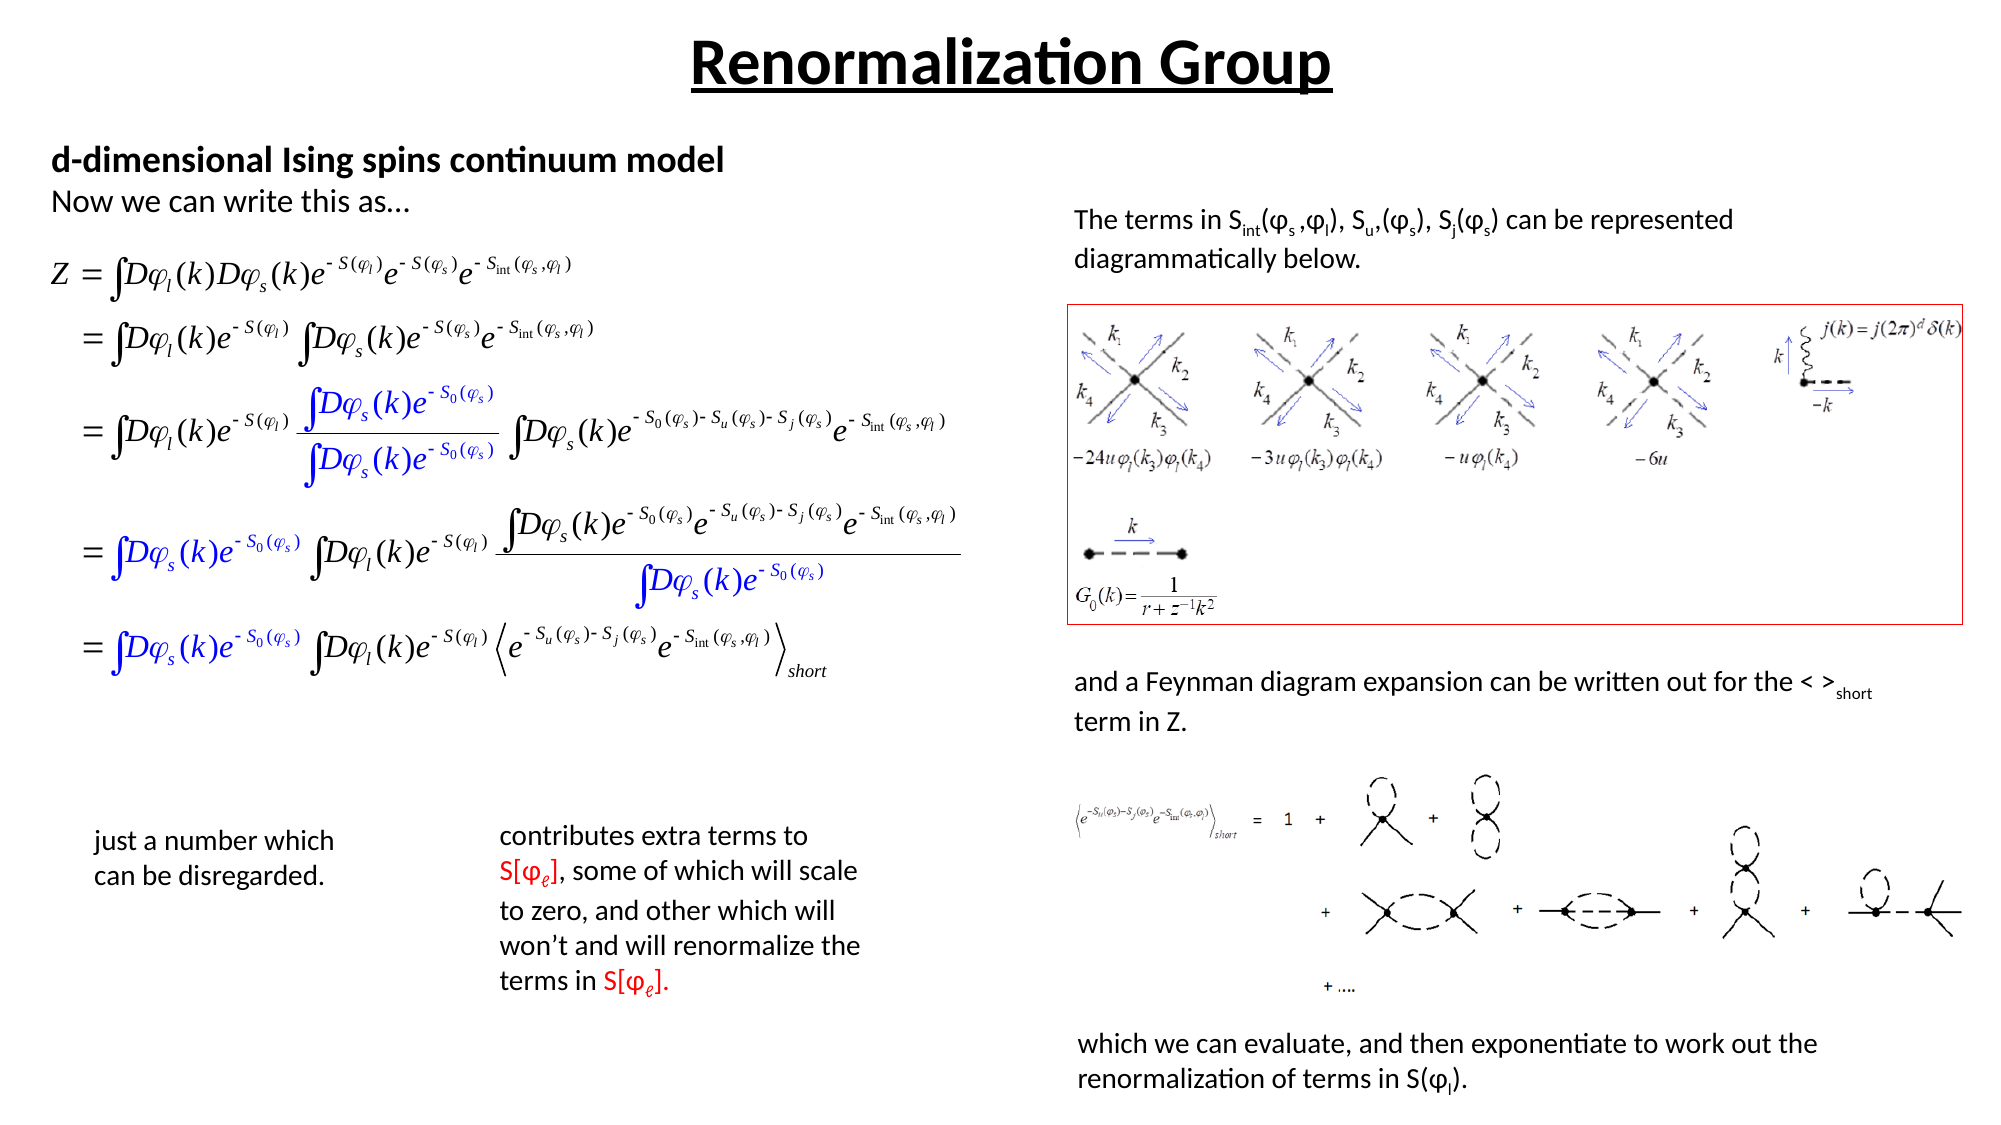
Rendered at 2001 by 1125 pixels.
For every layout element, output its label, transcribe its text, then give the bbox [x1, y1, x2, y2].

picture [1067, 304, 1963, 625]
text_box d-dimensional Ising spins continuum model Now we can write this as… [36, 127, 830, 227]
text_box which we can evaluate, and then exponentiate to work out the renormalization of terms in S(φl). [1062, 1016, 1926, 1107]
text_box just a number which can be disregarded. [79, 814, 381, 899]
text_box Renormalization Group [675, 10, 1349, 105]
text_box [45, 245, 965, 685]
text_box and a Feynman diagram expansion can be written out for the < >short term in Z. [1059, 655, 1923, 745]
text_box contributes extra terms to S[φℓ], some of which will scale to zero, and other which will won’t and will renormalize the terms in S[φℓ]. [484, 809, 879, 1009]
text_box The terms in Sint(φs ,φl), Su,(φs), Sj(φs) can be represented diagrammatically below. [1059, 192, 1939, 283]
picture [1067, 766, 1970, 1008]
